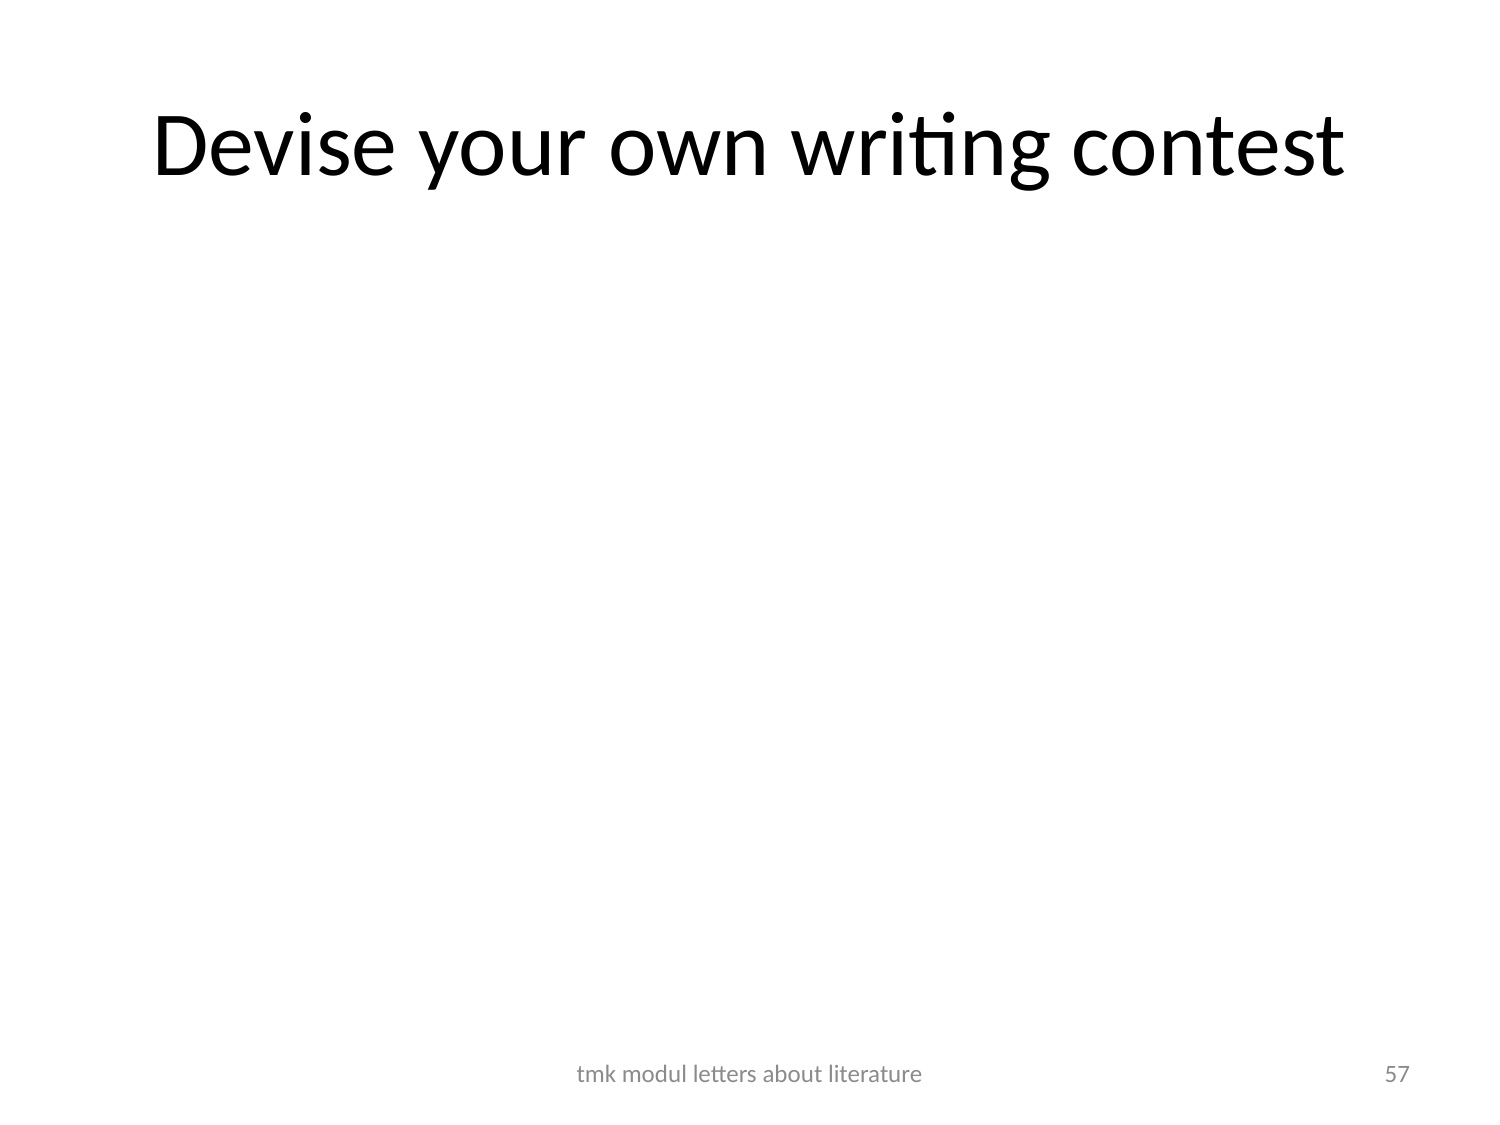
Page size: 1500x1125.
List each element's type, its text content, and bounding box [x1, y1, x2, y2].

slide_number 57 [1074, 1042, 1425, 1103]
footer tmk modul letters about literature [512, 1042, 988, 1103]
title Devise your own writing contest [75, 45, 1425, 233]
